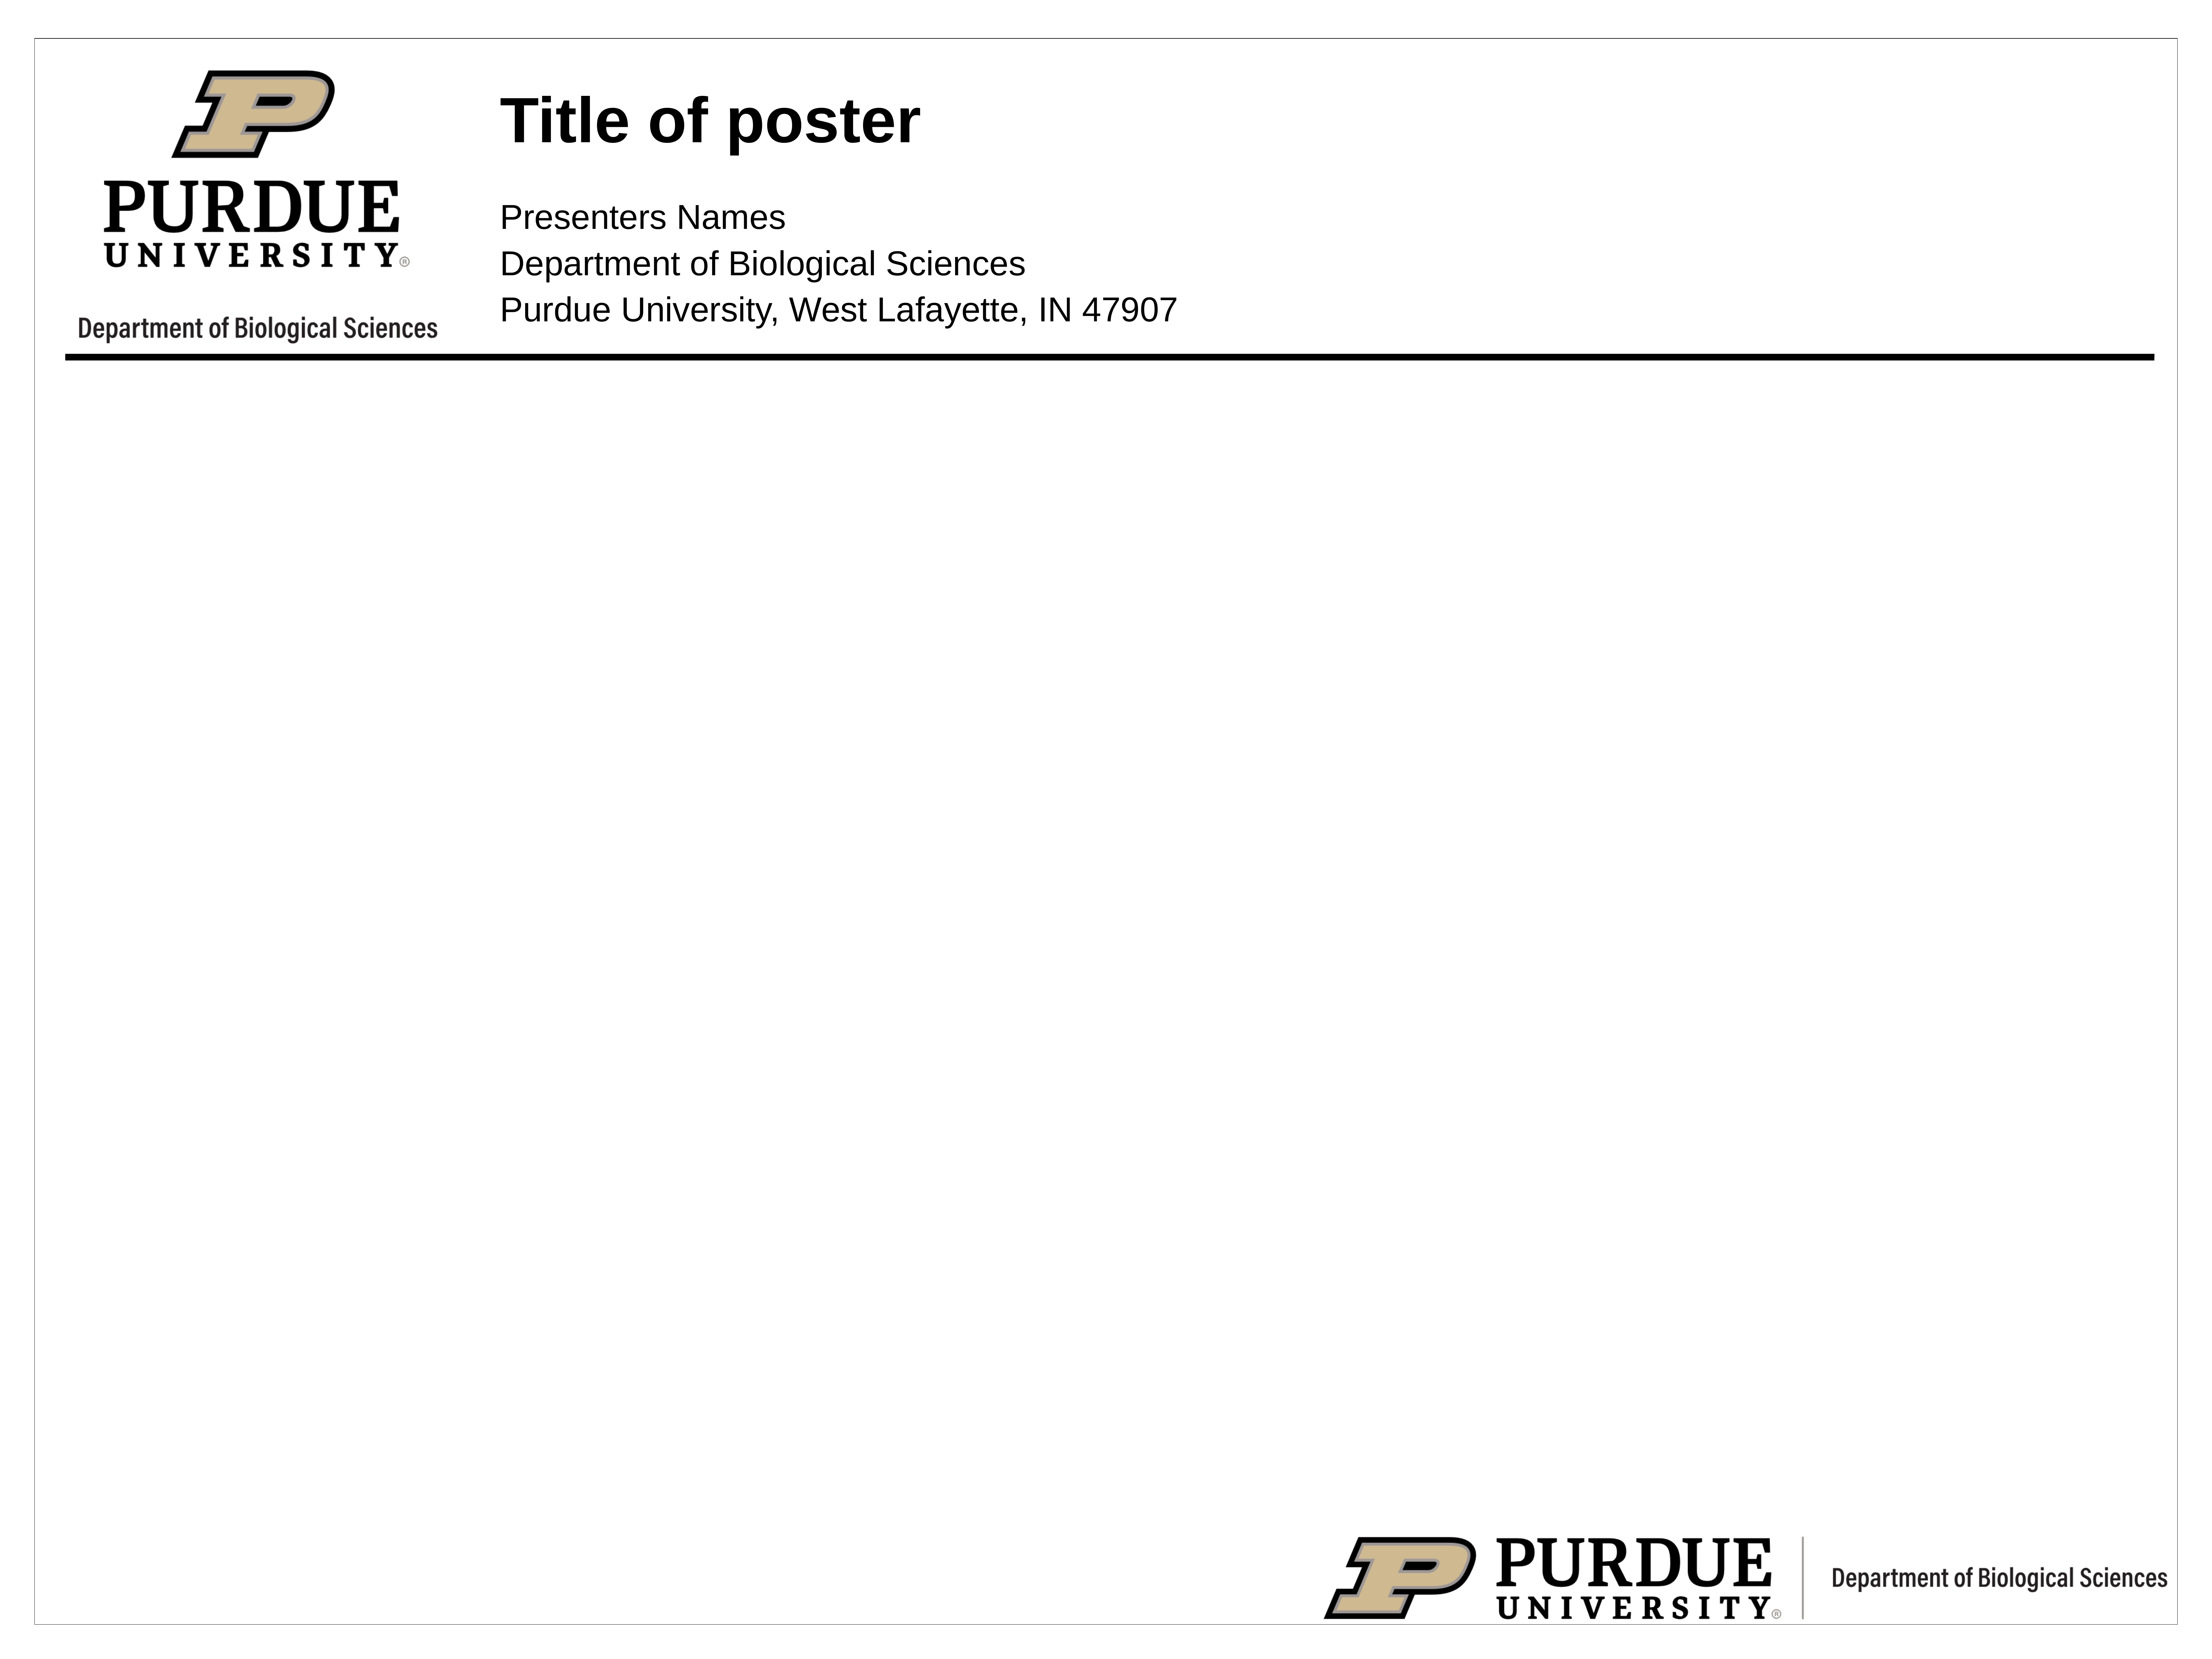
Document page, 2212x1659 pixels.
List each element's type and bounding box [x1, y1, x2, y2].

text_box [34, 38, 2178, 1625]
picture [43, 68, 473, 407]
picture [1321, 1533, 2178, 1624]
